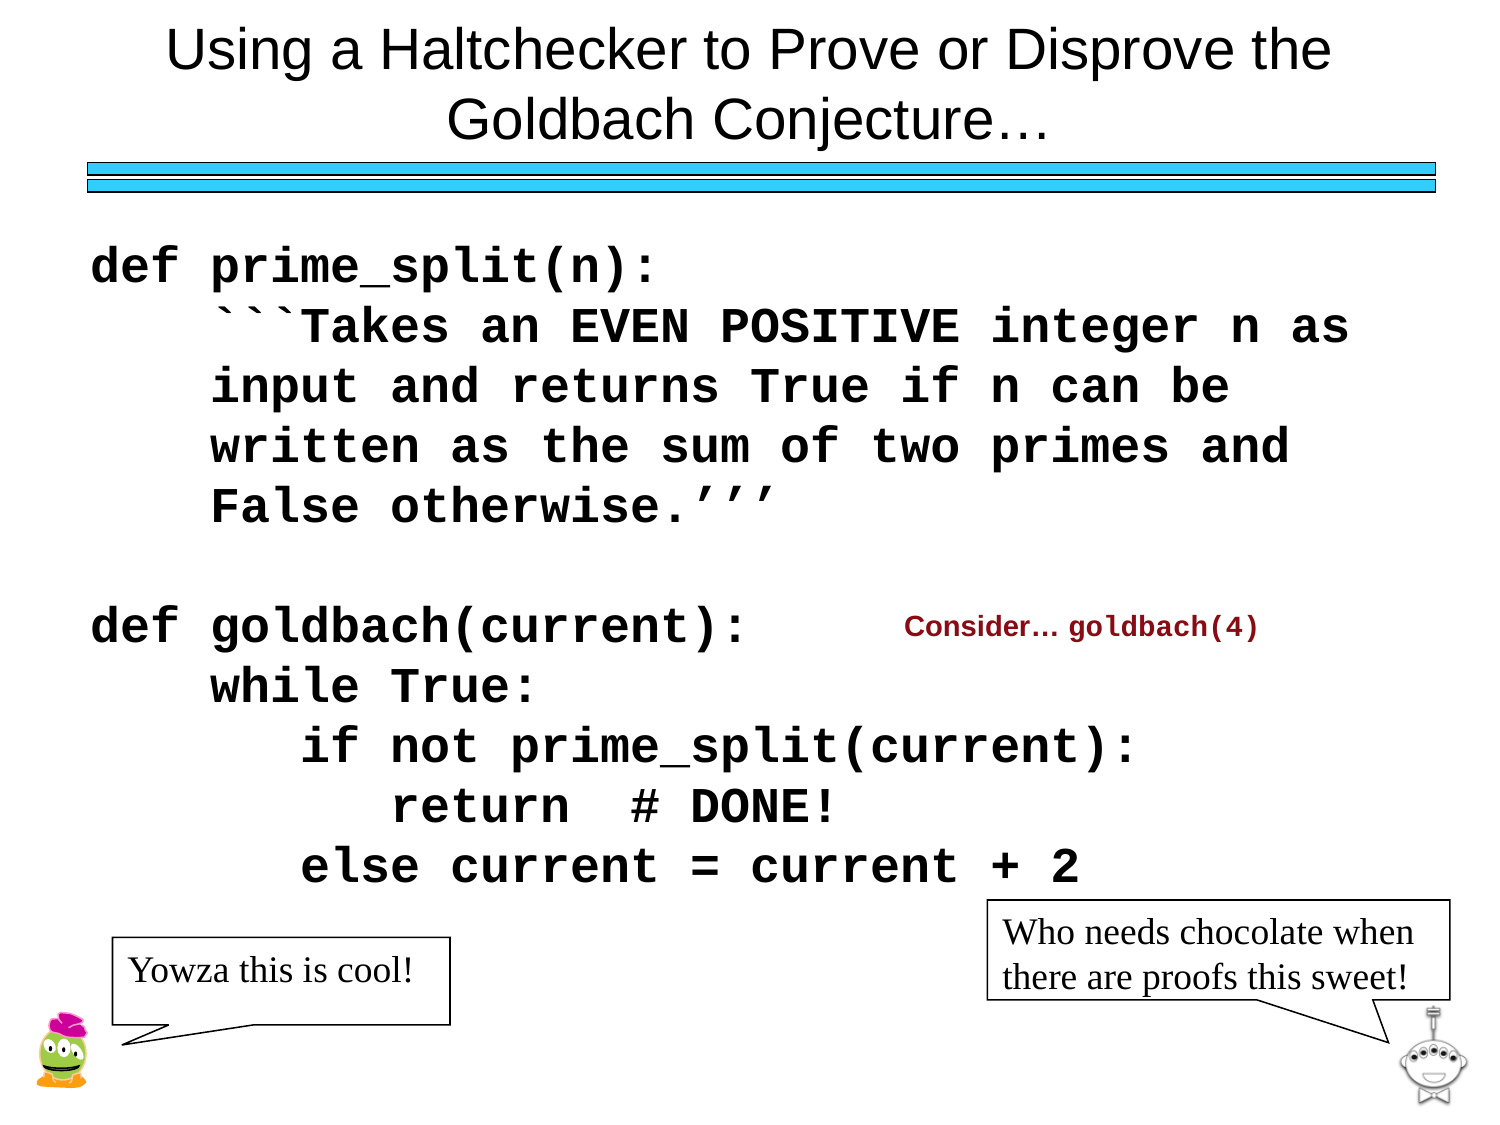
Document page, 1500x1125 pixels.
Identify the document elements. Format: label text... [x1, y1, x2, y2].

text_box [37, 1012, 88, 1088]
text_box Consider… goldbach(4) [889, 599, 1276, 650]
text_box def prime_split(n): ```Takes an EVEN POSITIVE integer n as input and returns True if n can be written as the sum of two primes and False otherwise.’’’ def goldbach(current): while True: if not prime_split(current): return # DONE! else current = current + 2 [75, 224, 1395, 900]
title Using a Haltchecker to Prove or Disprove the Goldbach Conjecture… [112, 0, 1388, 160]
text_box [87, 162, 1436, 193]
text_box Who needs chocolate when there are proofs this sweet! [987, 900, 1450, 1043]
text_box Yowza this is cool! [112, 937, 451, 1045]
picture [1392, 999, 1476, 1113]
